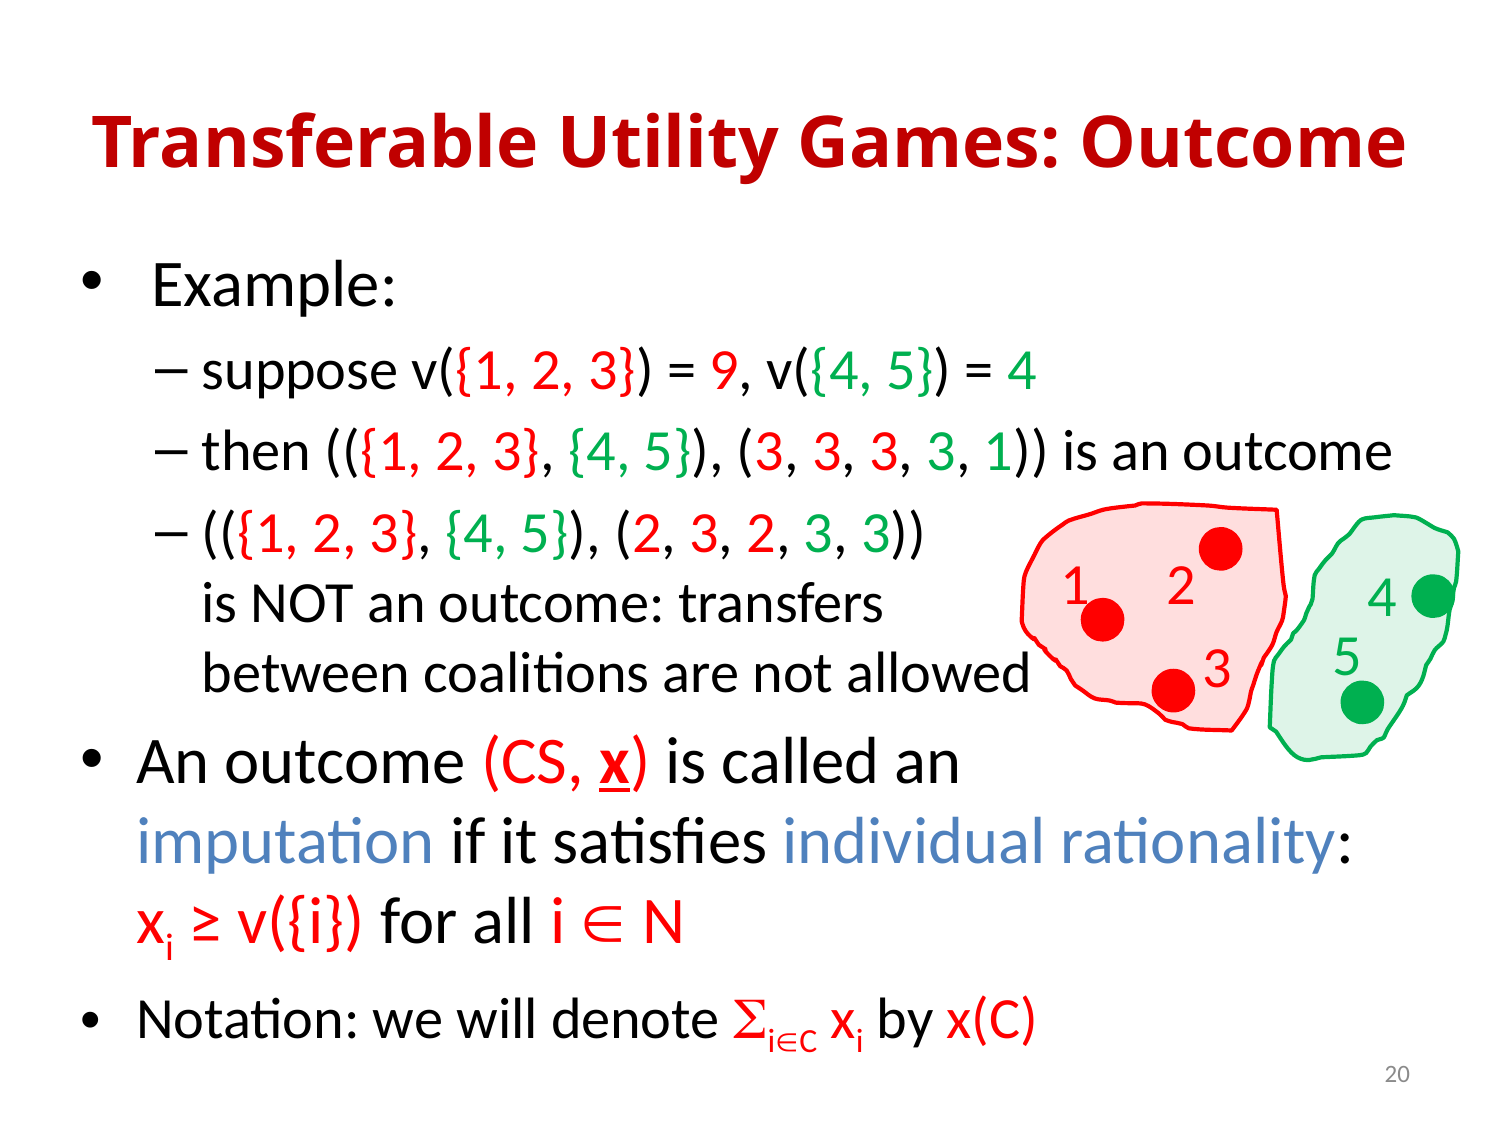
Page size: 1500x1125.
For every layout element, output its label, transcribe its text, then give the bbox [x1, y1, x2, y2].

title Transferable Utility Games: Outcome [75, 45, 1425, 233]
text_box [1267, 590, 1389, 763]
slide_number 20 [1074, 1042, 1425, 1103]
text_box [1019, 540, 1040, 649]
text_box [1163, 721, 1242, 733]
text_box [1316, 550, 1456, 725]
list Example: suppose v({1, 2, 3}) = 9, v({4, 5}) = 4 then (({1, 2, 3}, {4, 5}), (3, 3, 3, 3, 1)) is an outcome (({1, 2, 3}, {4, 5}), (2, 3, 2, 3, 3)) is NOT an outcome: transfers between coalitions are not allowed An outcome (CS, x) is called an imputation if it satisfies individual rationality: xi ≥ v({i}) for all i  N Notation: we will denote SiC xi by x(C) [64, 231, 1415, 1095]
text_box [1045, 526, 1248, 713]
text_box [1332, 513, 1461, 558]
text_box [1058, 501, 1288, 698]
